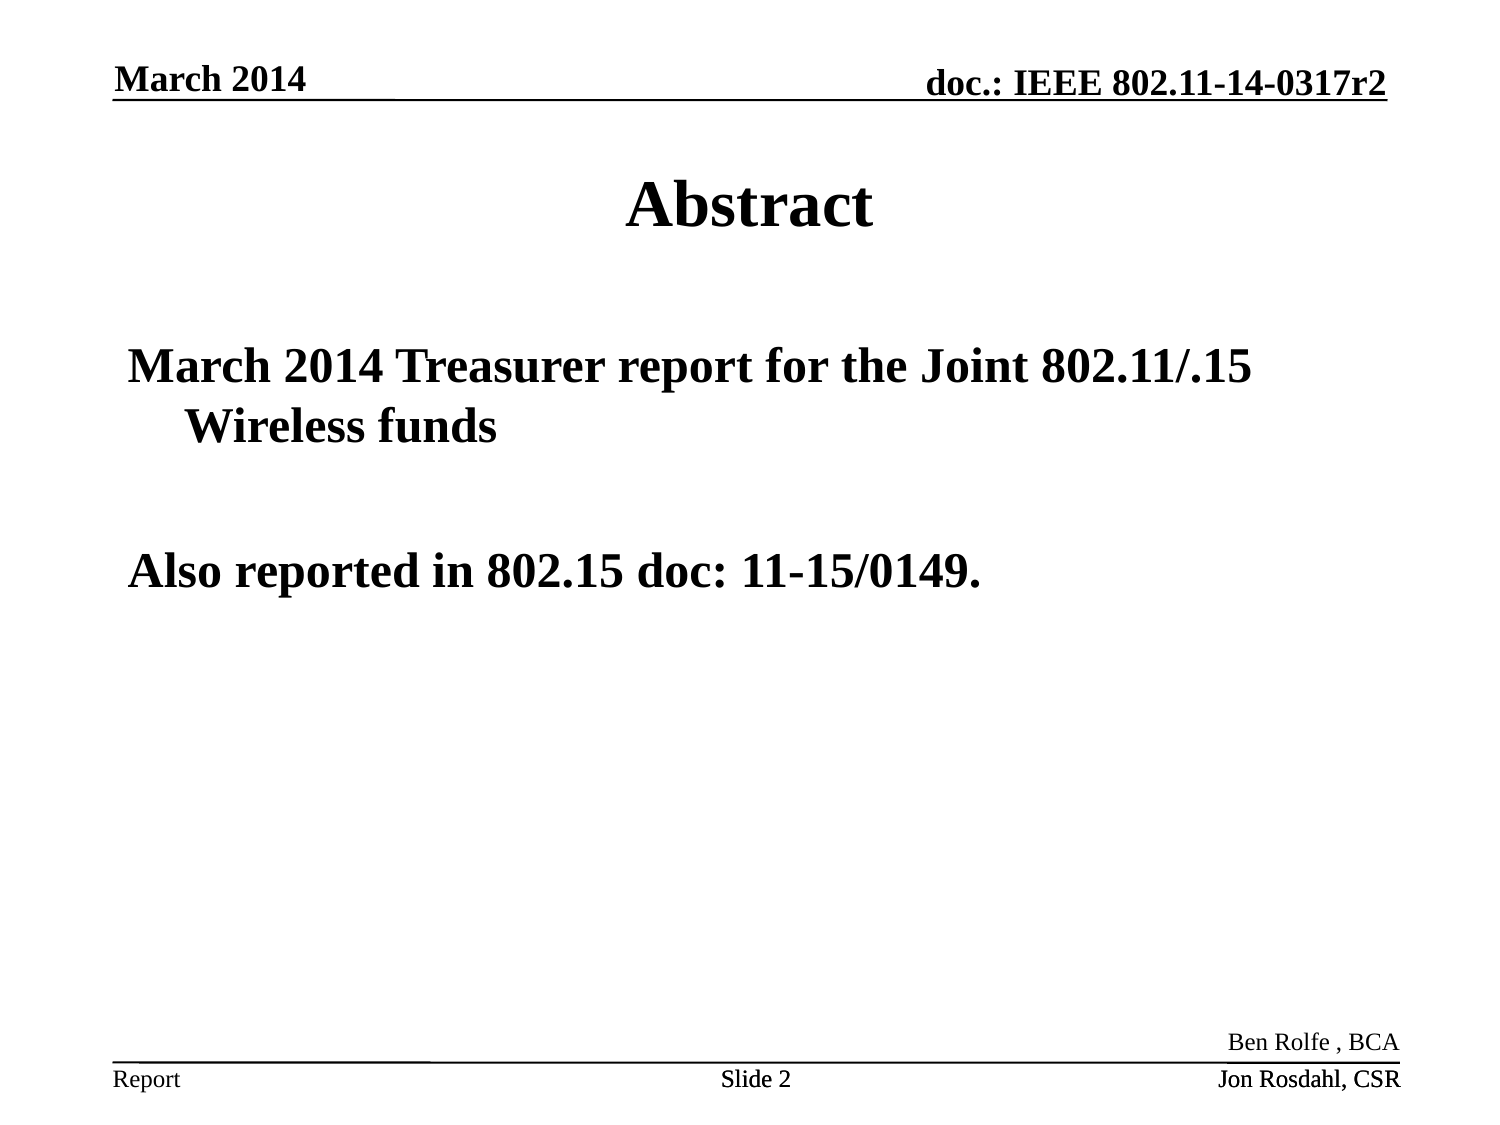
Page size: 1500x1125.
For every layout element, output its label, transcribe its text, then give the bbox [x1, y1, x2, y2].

text_box Jon Rosdahl, CSR [902, 1062, 1402, 1092]
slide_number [114, 54, 423, 100]
footer Jon Rosdahl, CSR [878, 1061, 1402, 1093]
text_box Slide 2 [712, 1062, 800, 1122]
text_box Ben Rolfe , BCA [1212, 1025, 1400, 1056]
title Abstract [112, 112, 1388, 288]
list March 2014 Treasurer report for the Joint 802.11/.15 Wireless funds Also reported in 802.15 doc: 11-15/0149. [112, 324, 1388, 1001]
